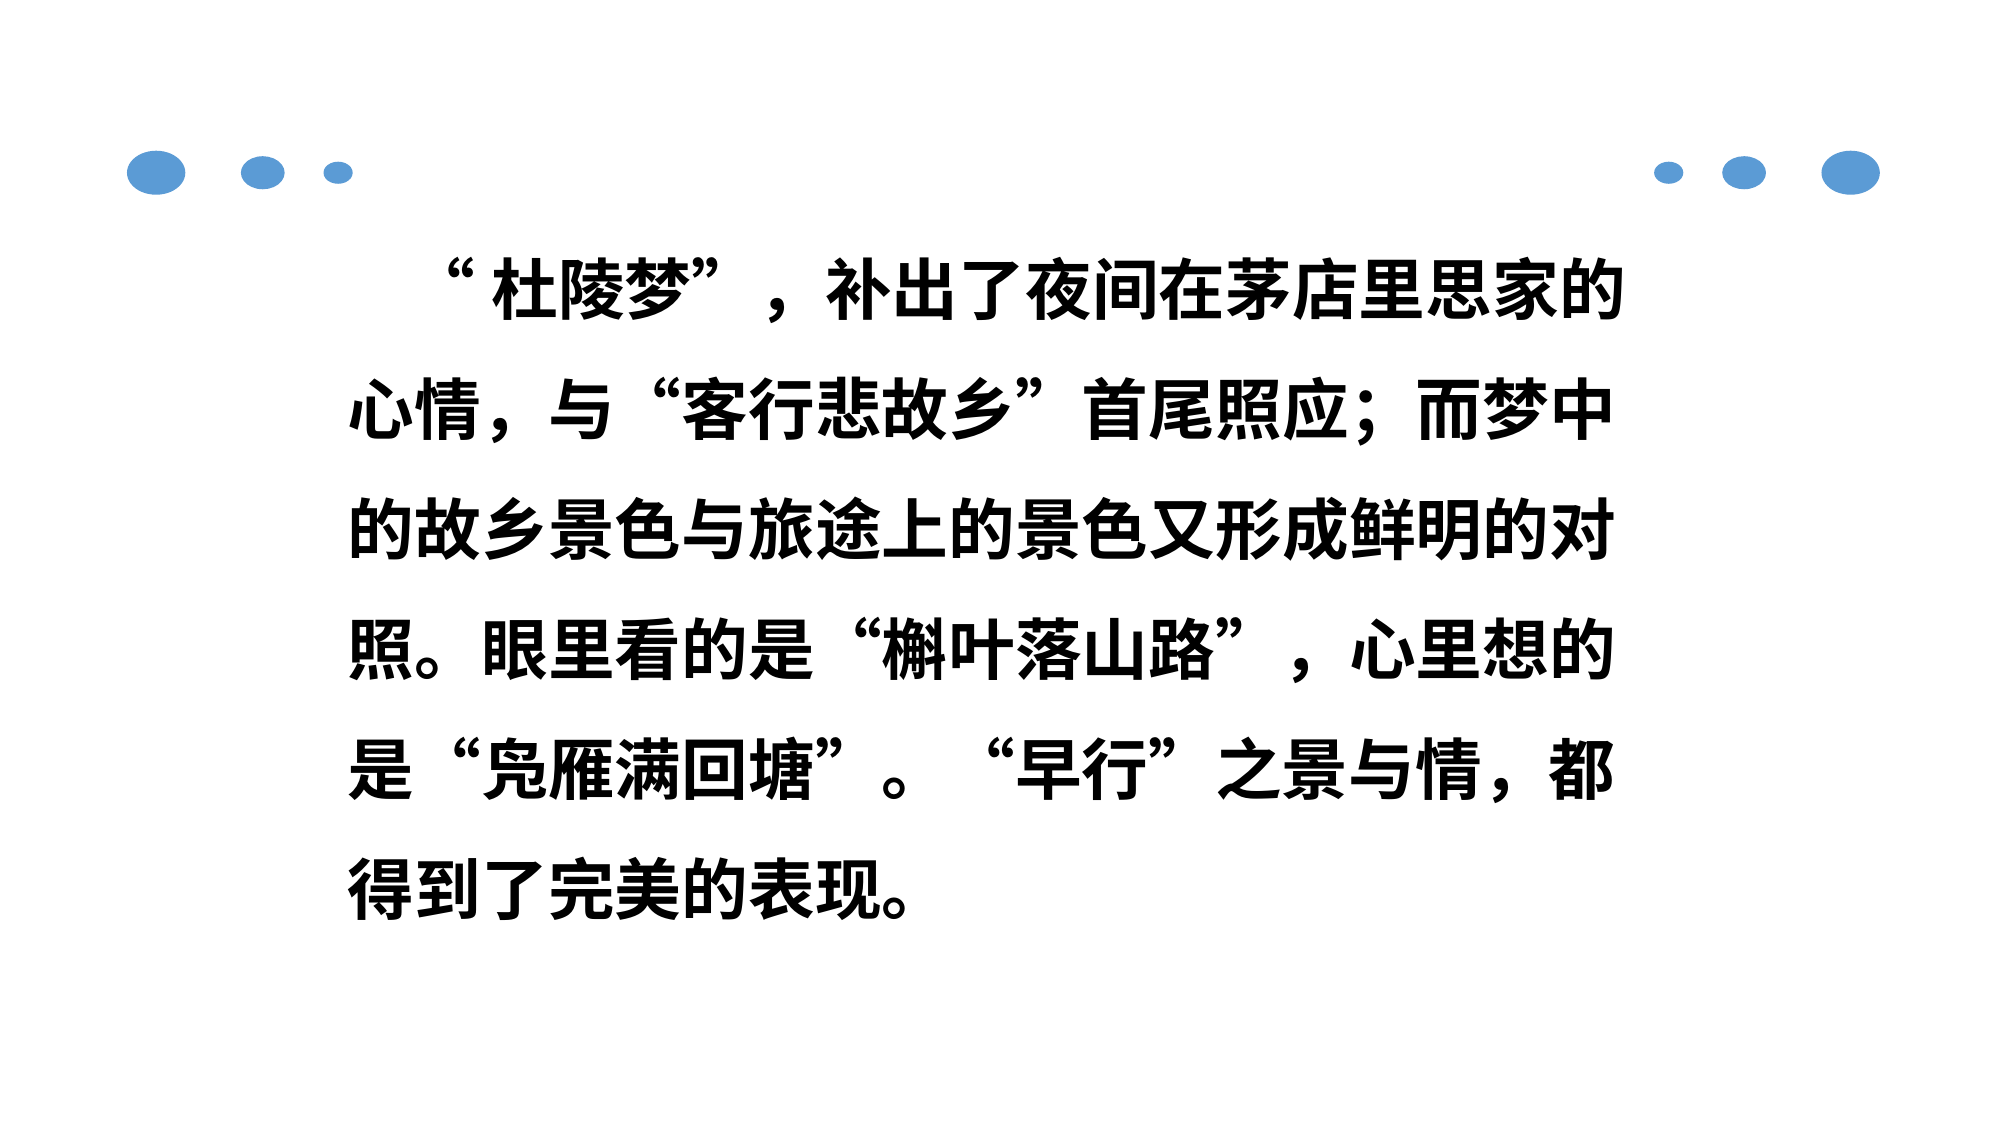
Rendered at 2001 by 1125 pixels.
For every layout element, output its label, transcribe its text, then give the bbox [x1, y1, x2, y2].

text_box “杜陵梦”，补出了夜间在茅店里思家的心情，与“客行悲故乡”首尾照应；而梦中的故乡景色与旅途上的景色又形成鲜明的对照。眼里看的是“槲叶落山路”，心里想的是“凫雁满回塘”。“早行”之景与情，都得到了完美的表现。 [333, 200, 1667, 935]
